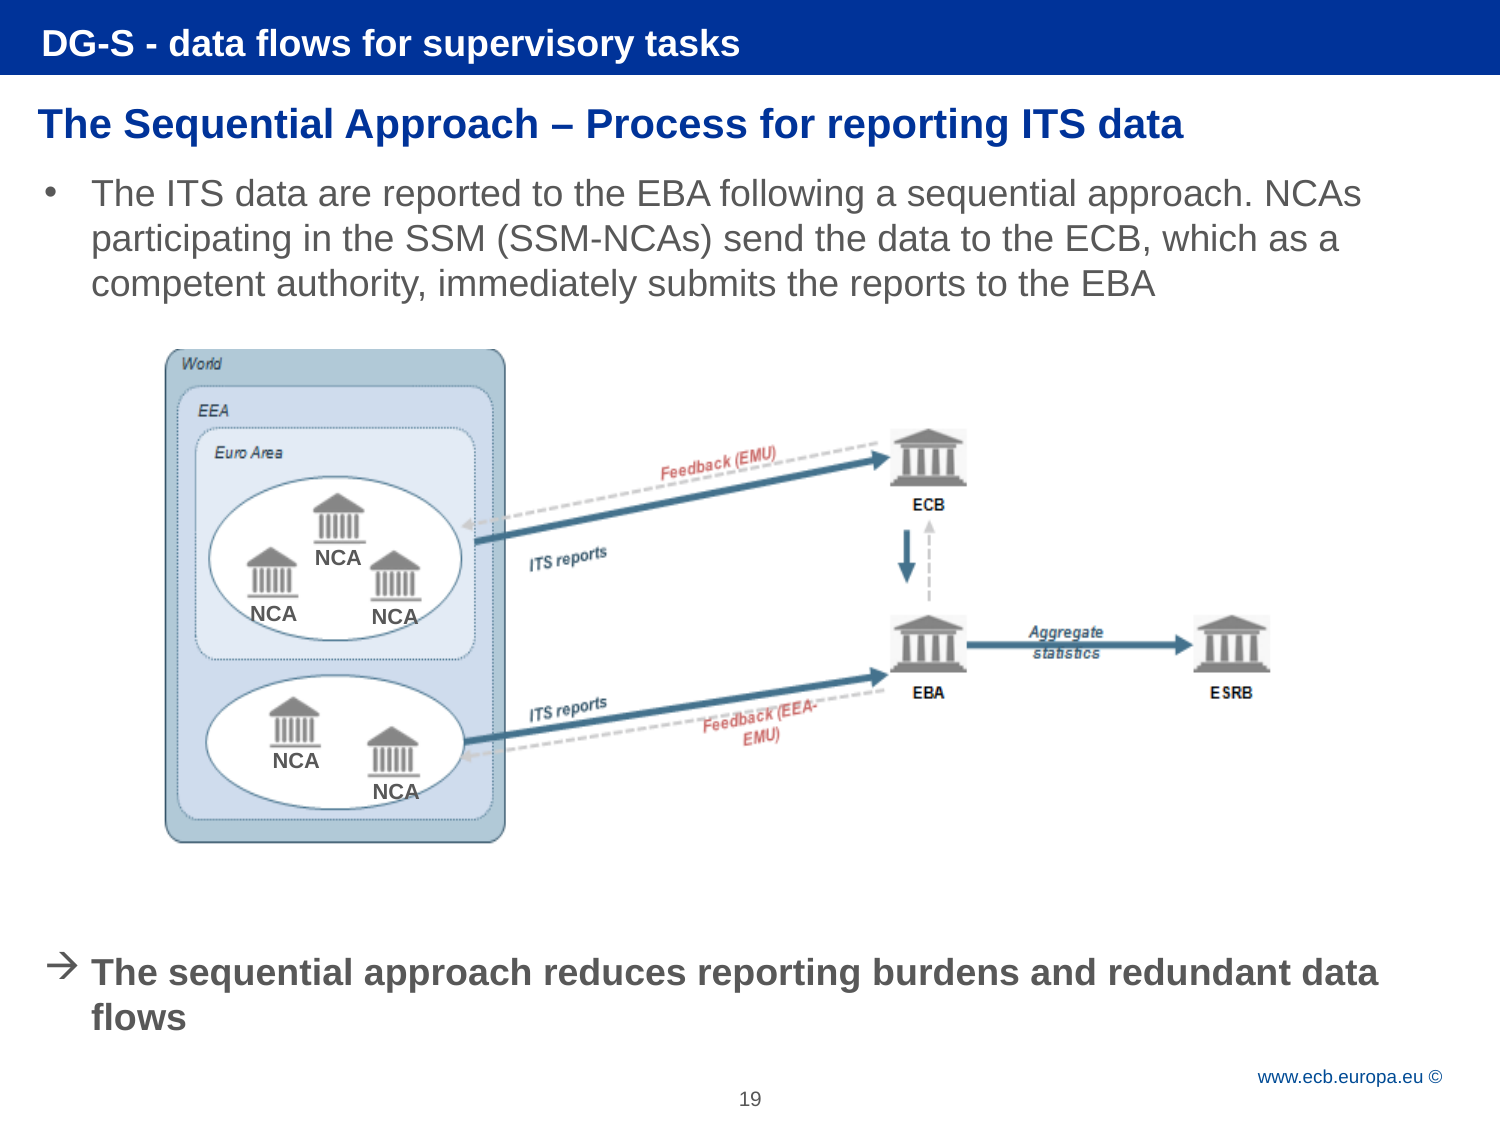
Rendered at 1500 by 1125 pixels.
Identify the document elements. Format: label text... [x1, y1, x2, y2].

text_box The ITS data are reported to the EBA following a sequential approach. NCAs participating in the SSM (SSM-NCAs) send the data to the ECB, which as a competent authority, immediately submits the reports to the EBA [29, 161, 1436, 337]
picture [159, 349, 1330, 847]
text_box DG-S - data flows for supervisory tasks [41, 7, 1500, 138]
text_box The sequential approach reduces reporting burdens and redundant data flows [29, 940, 1471, 1046]
slide_number 19 [716, 1085, 785, 1125]
title The Sequential Approach – Process for reporting ITS data [37, 90, 1448, 161]
